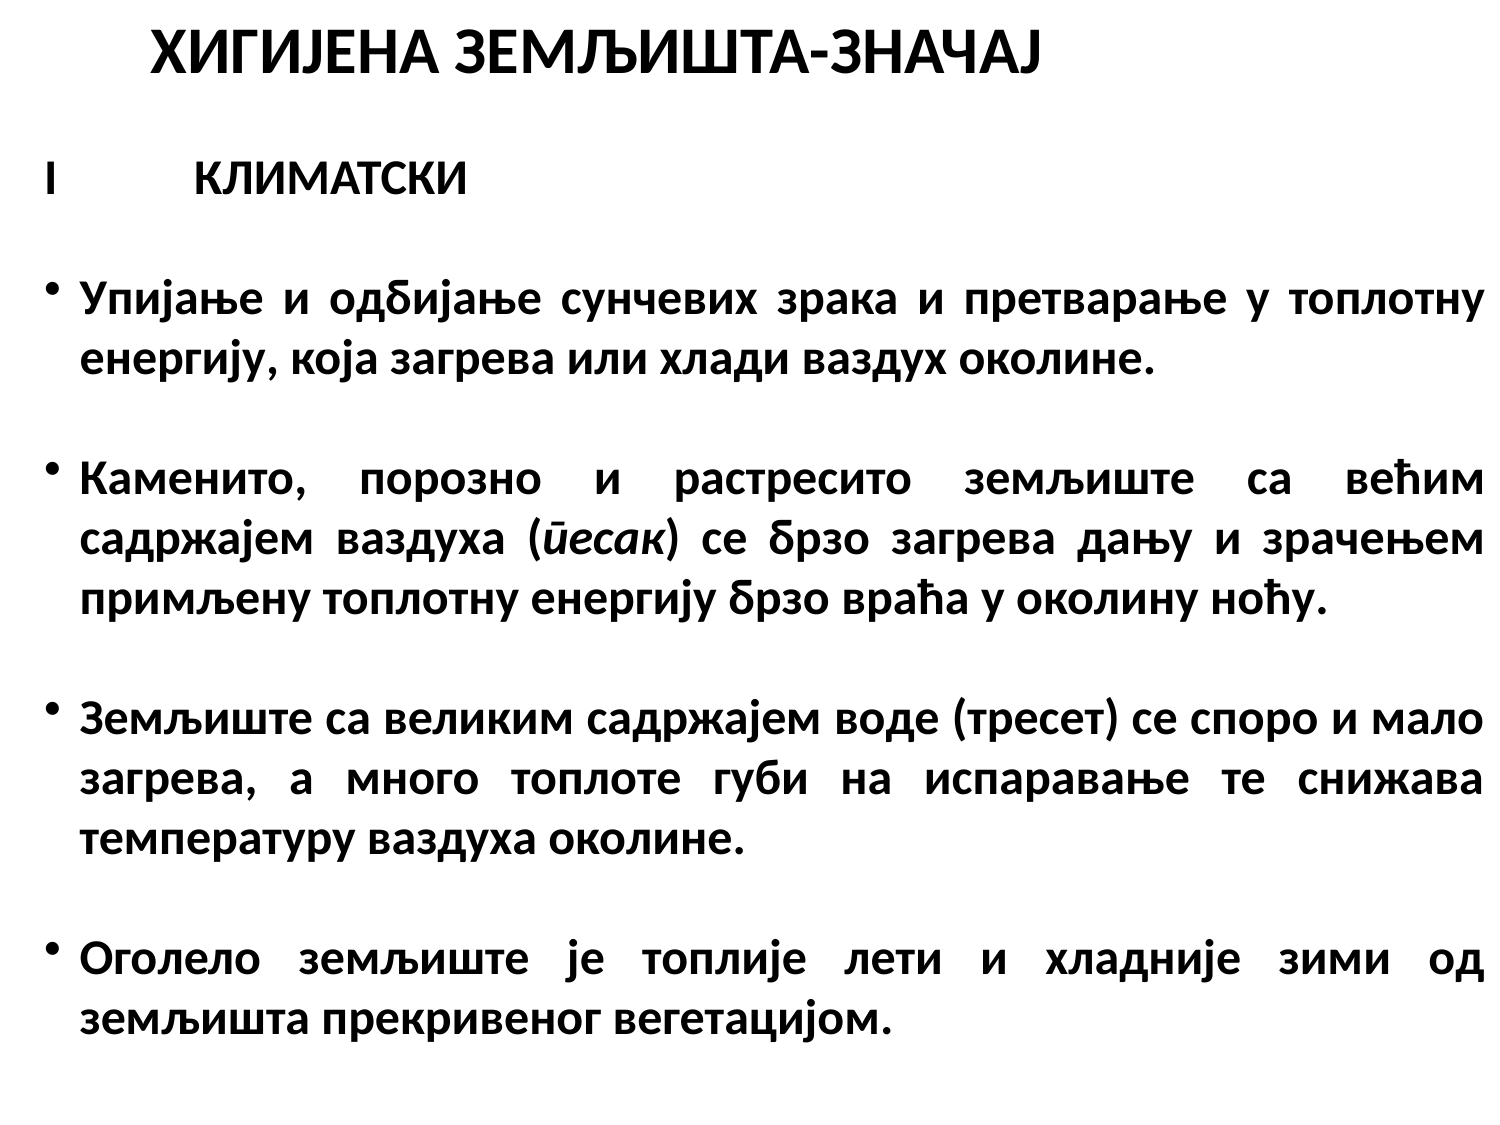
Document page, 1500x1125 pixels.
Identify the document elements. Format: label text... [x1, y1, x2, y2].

text_box I КЛИМАТСКИ Упијање и одбијање сунчевих зрака и претварање у топлотну енергију, која загрева или хлади ваздух околине. Каменито, порозно и растресито земљиште са већим садржајем ваздуха (песак) се брзо загрева дању и зрачењем примљену топлотну енергију брзо враћа у околину ноћу. Земљиште са великим садржајем воде (тресет) се споро и мало загрева, а много топлоте губи на испаравање те снижава температуру ваздуха околине. Оголело земљиште је топлије лети и хладније зими од земљишта прекривеног вегетацијом. [29, 137, 1500, 1112]
text_box ХИГИЈЕНА ЗЕМЉИШТА-ЗНАЧАЈ [135, 0, 1411, 95]
